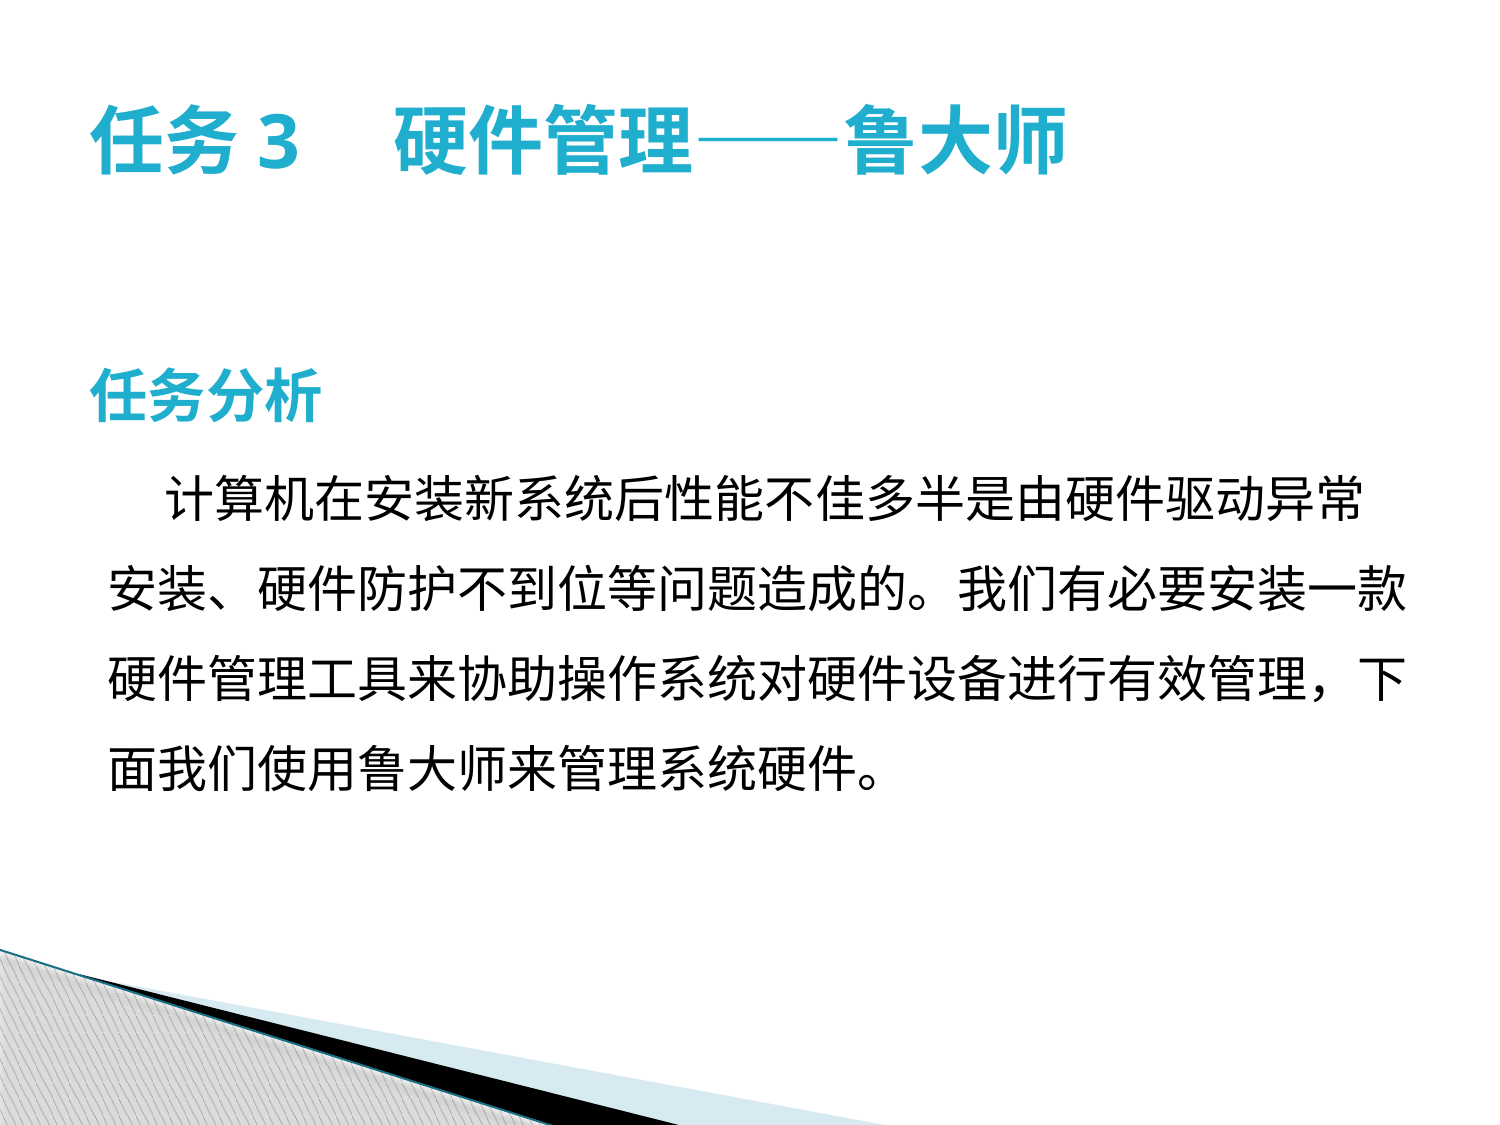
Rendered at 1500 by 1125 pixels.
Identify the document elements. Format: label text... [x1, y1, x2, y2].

list 任务分析 计算机在安装新系统后性能不佳多半是由硬件驱动异常安装、硬件防护不到位等问题造成的。我们有必要安装一款硬件管理工具来协助操作系统对硬件设备进行有效管理，下面我们使用鲁大师来管理系统硬件。 [75, 309, 1425, 953]
title 任务3 硬件管理——鲁大师 [75, 45, 1425, 233]
